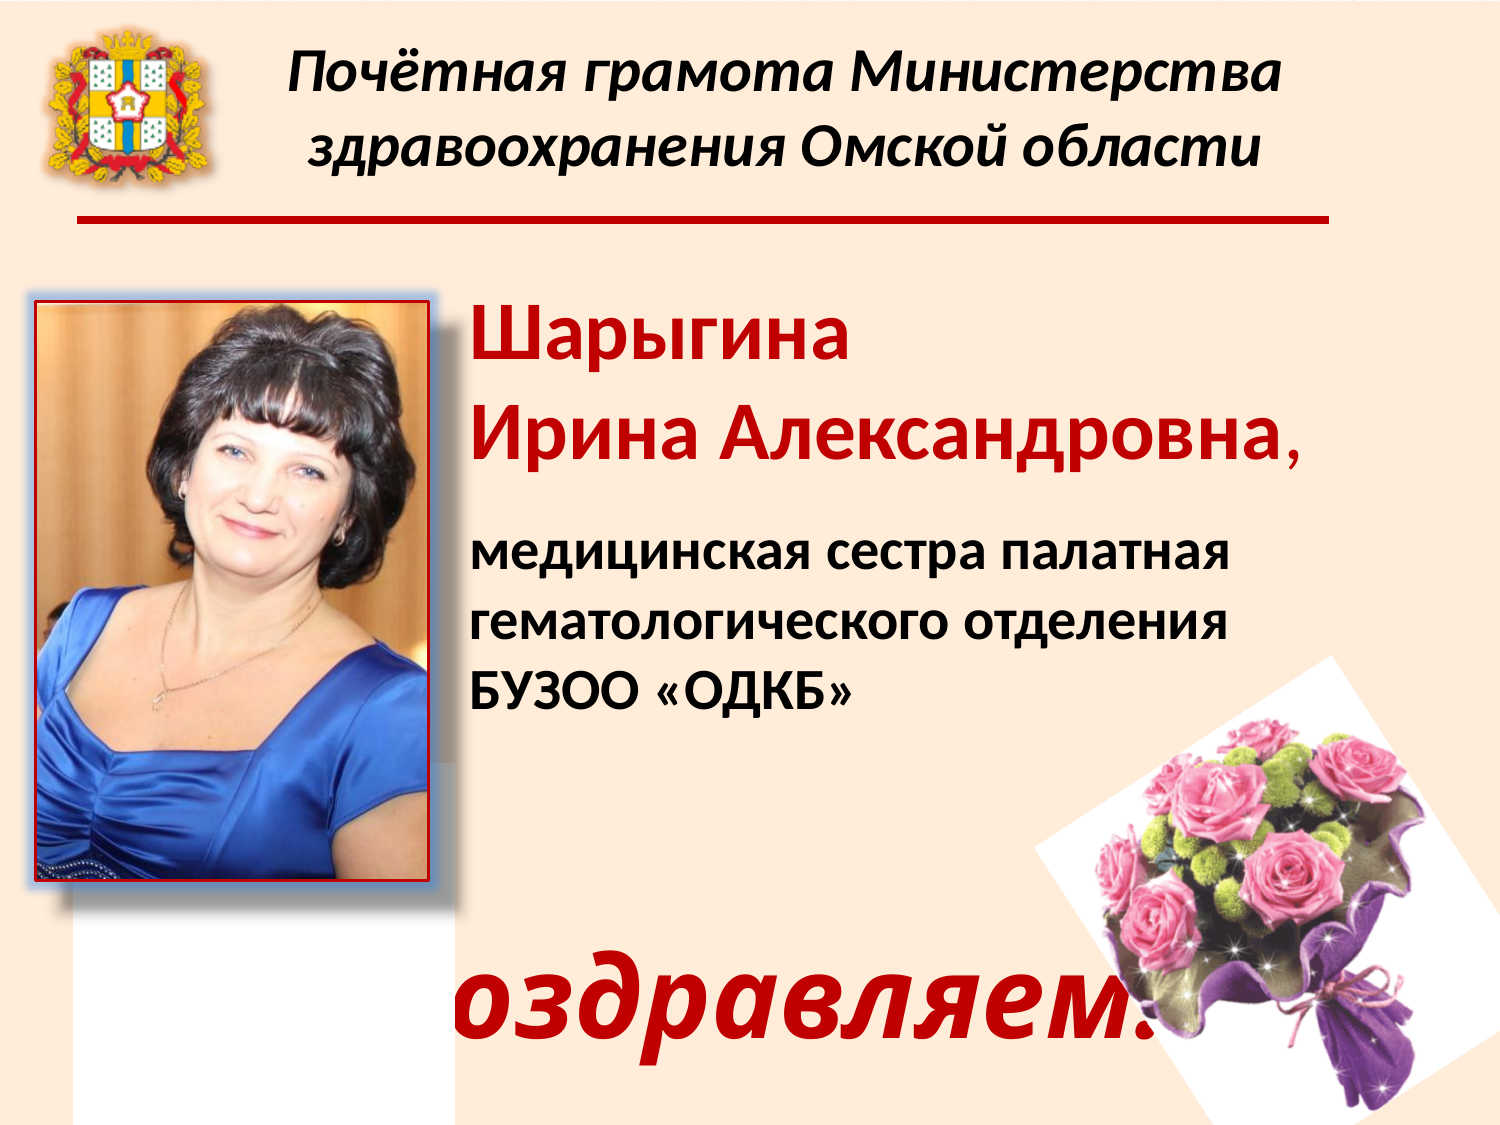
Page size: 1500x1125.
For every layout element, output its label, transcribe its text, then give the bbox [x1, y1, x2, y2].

text_box Почётная грамота Министерства здравоохранения Омской области [112, 21, 1459, 187]
picture [1035, 656, 1500, 1125]
picture [36, 302, 455, 1125]
text_box [0, 0, 1500, 1125]
text_box медицинская сестра палатная гематологического отделения БУЗОО «ОДКБ» [470, 503, 1500, 729]
text_box Шарыгина Ирина Александровна, [454, 268, 1329, 484]
text_box Поздравляем! [458, 916, 1110, 1070]
picture [47, 30, 208, 183]
